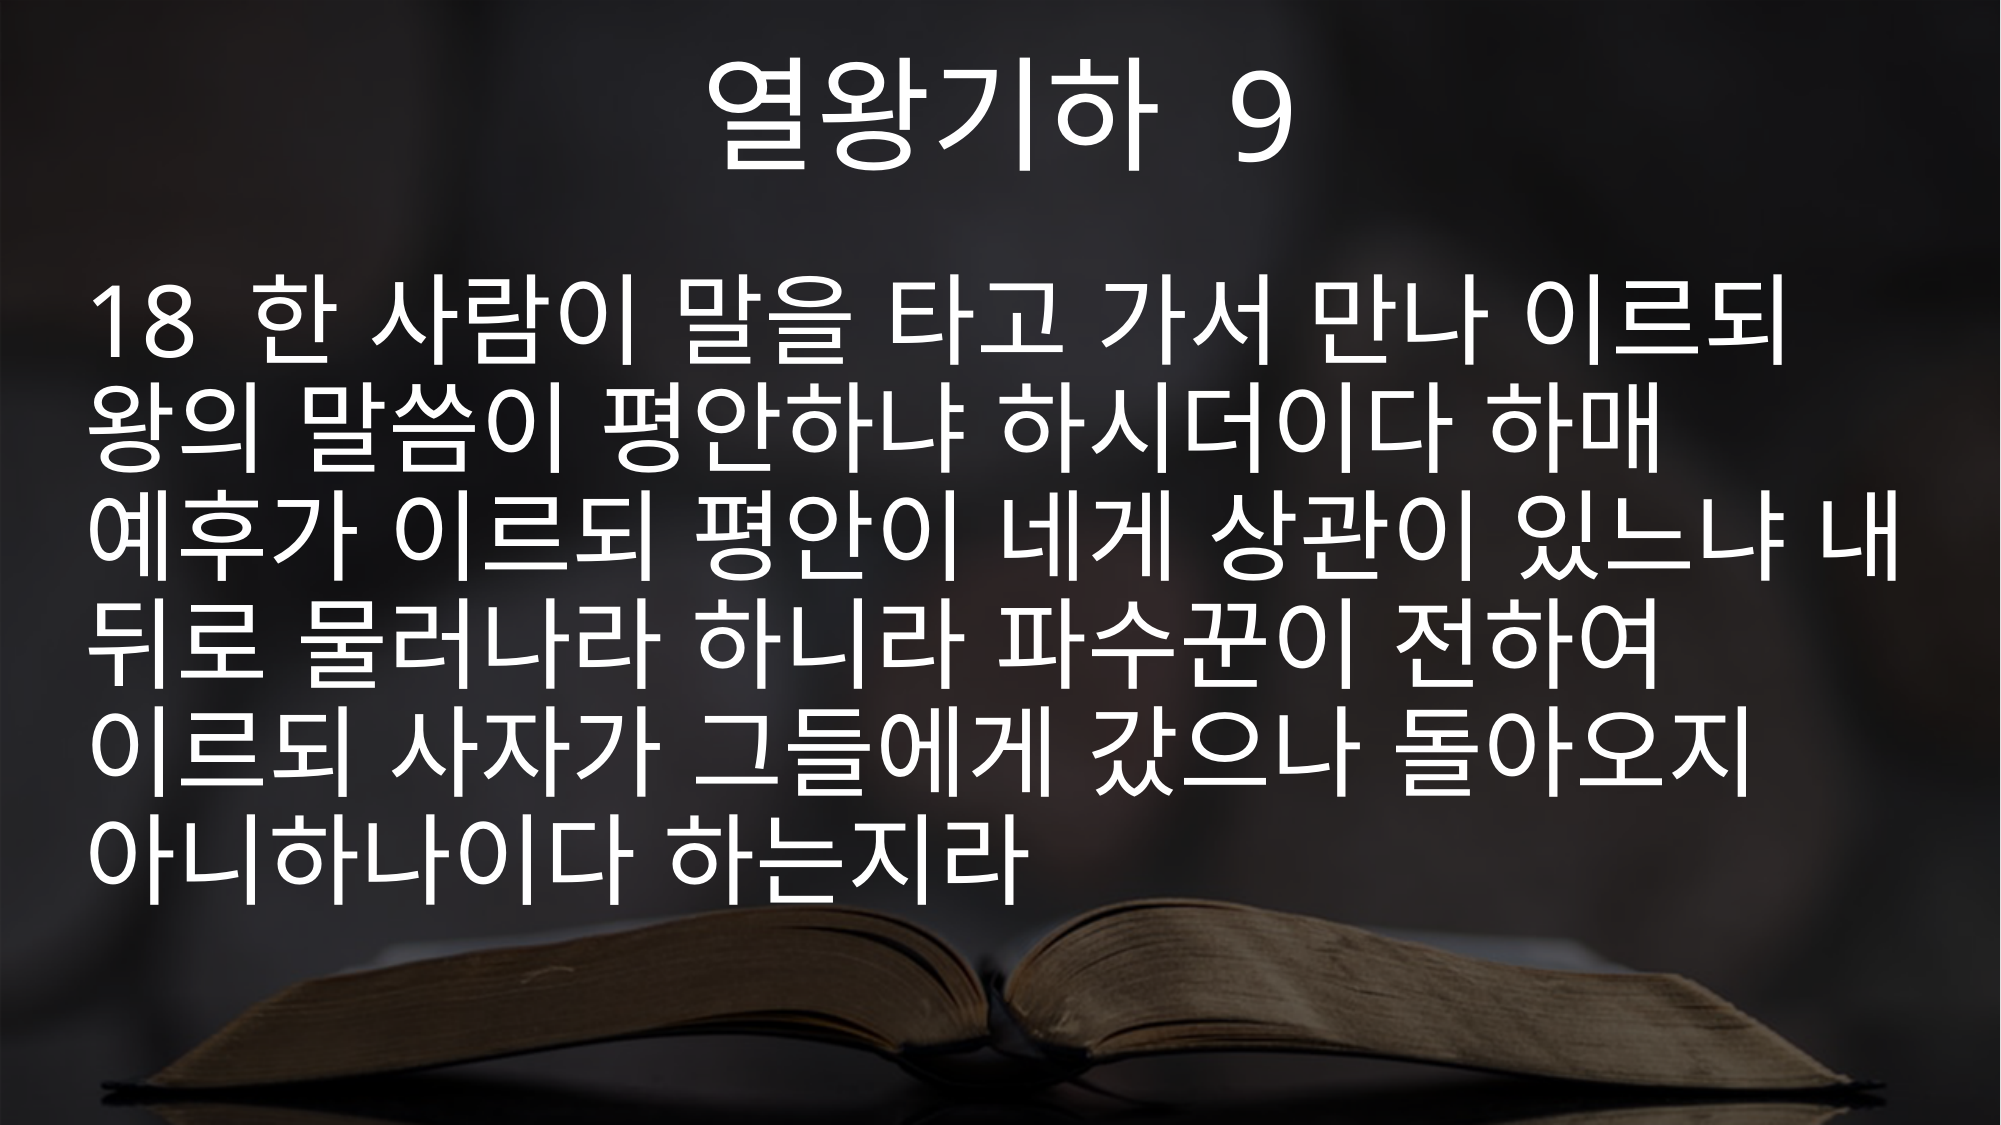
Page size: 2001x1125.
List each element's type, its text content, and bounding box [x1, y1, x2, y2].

footer 열왕기하 9 [0, 32, 2000, 192]
picture [0, 0, 2001, 1125]
list 18 한 사람이 말을 타고 가서 만나 이르되 왕의 말씀이 평안하냐 하시더이다 하매 예후가 이르되 평안이 네게 상관이 있느냐 내 뒤로 물러나라 하니라 파수꾼이 전하여 이르되 사자가 그들에게 갔으나 돌아오지 아니하나이다 하는지라 [69, 263, 1953, 423]
